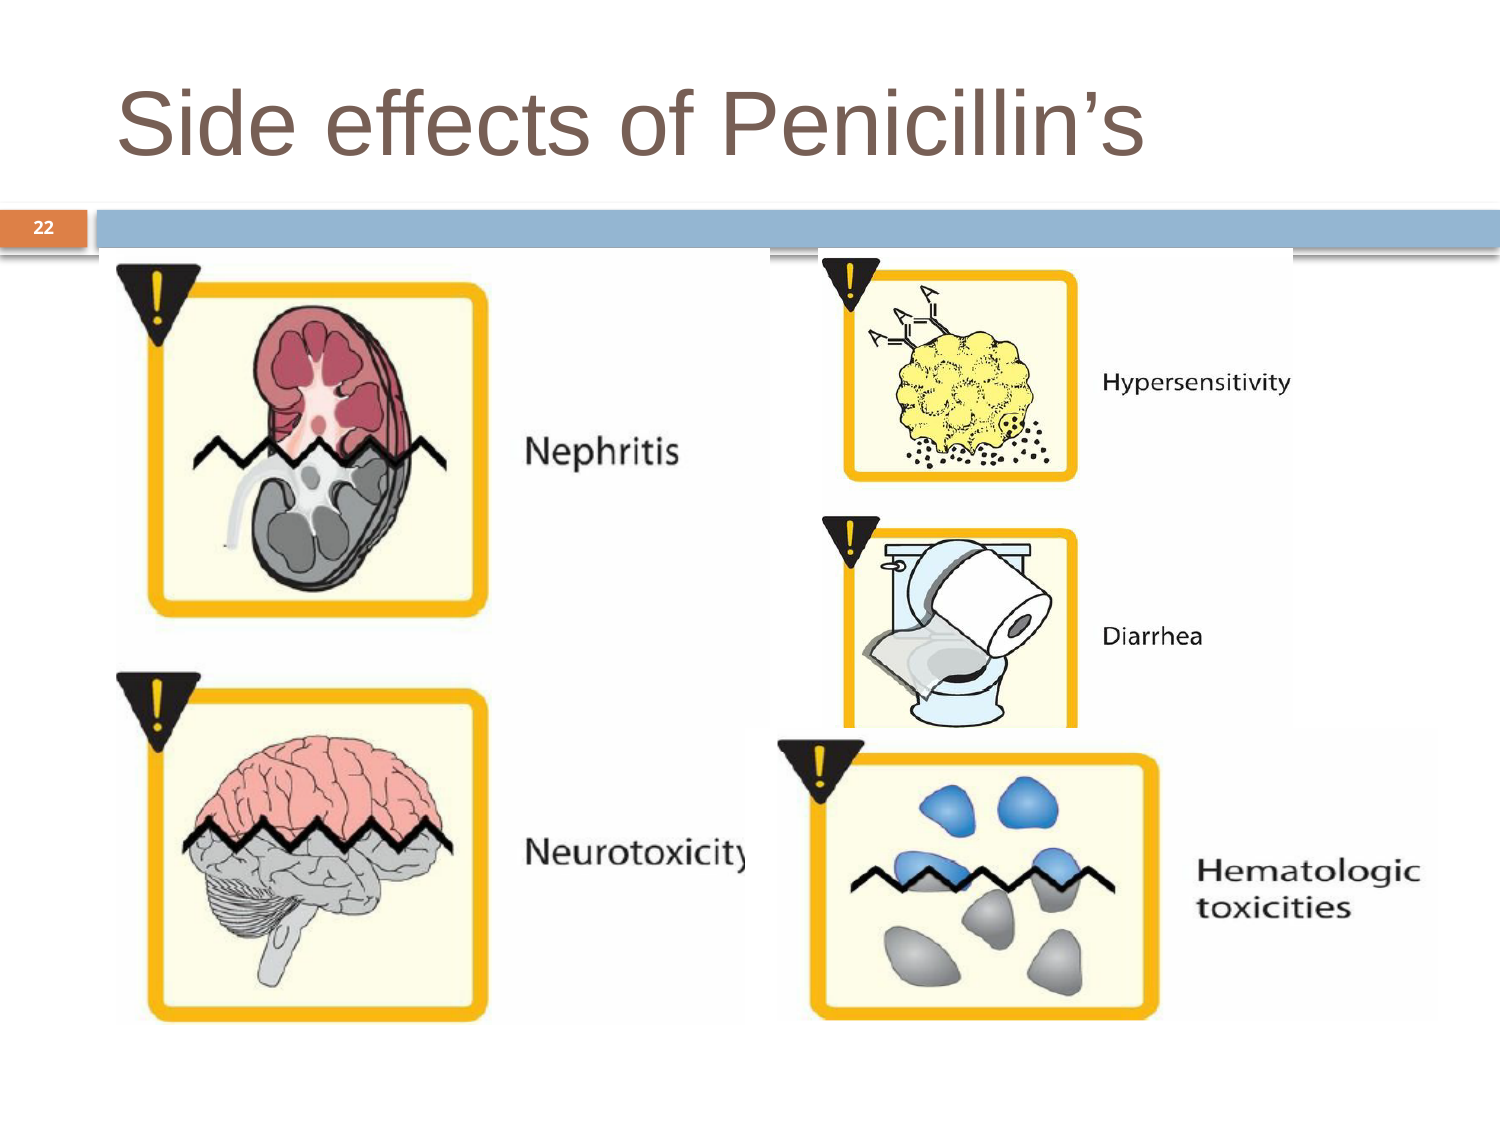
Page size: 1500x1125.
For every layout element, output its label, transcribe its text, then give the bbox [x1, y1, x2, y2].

title Side effects of Penicillin’s [100, 37, 1438, 200]
slide_number 22 [0, 208, 88, 249]
picture [99, 248, 1438, 1026]
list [817, 248, 1293, 726]
